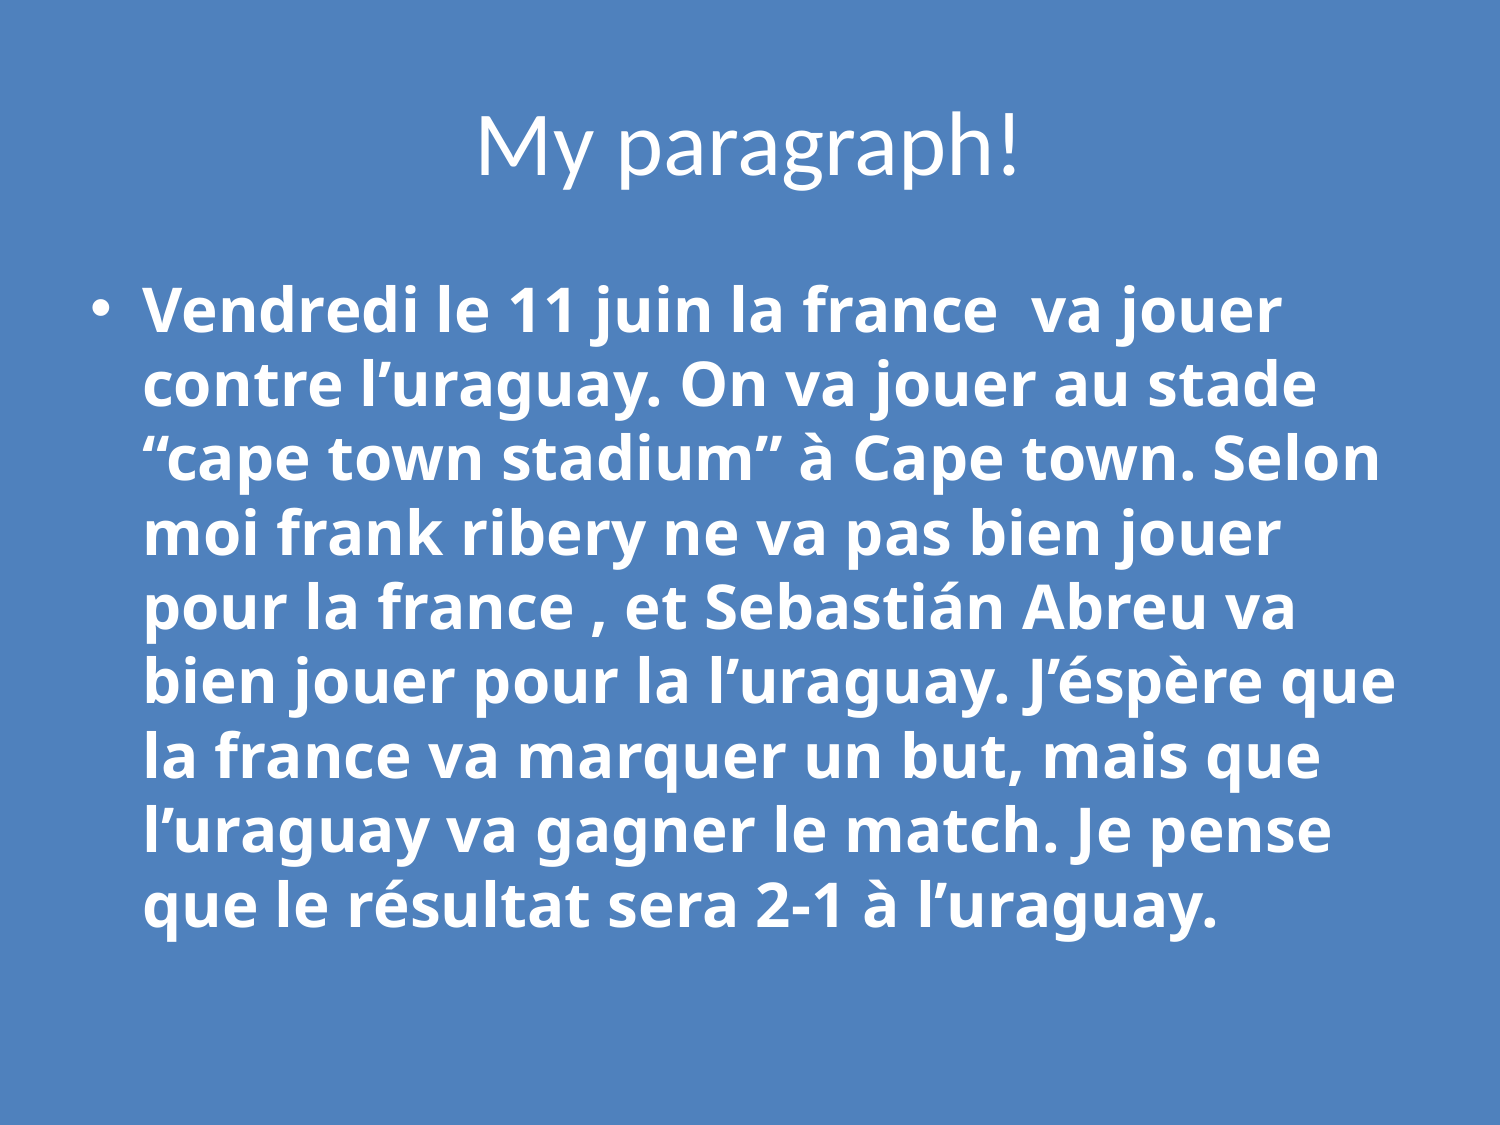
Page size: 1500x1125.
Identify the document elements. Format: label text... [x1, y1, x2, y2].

list Vendredi le 11 juin la france va jouer contre l’uraguay. On va jouer au stade “cape town stadium” à Cape town. Selon moi frank ribery ne va pas bien jouer pour la france , et Sebastián Abreu va bien jouer pour la l’uraguay. J’éspère que la france va marquer un but, mais que l’uraguay va gagner le match. Je pense que le résultat sera 2-1 à l’uraguay. [75, 262, 1425, 1005]
title My paragraph! [75, 45, 1425, 233]
